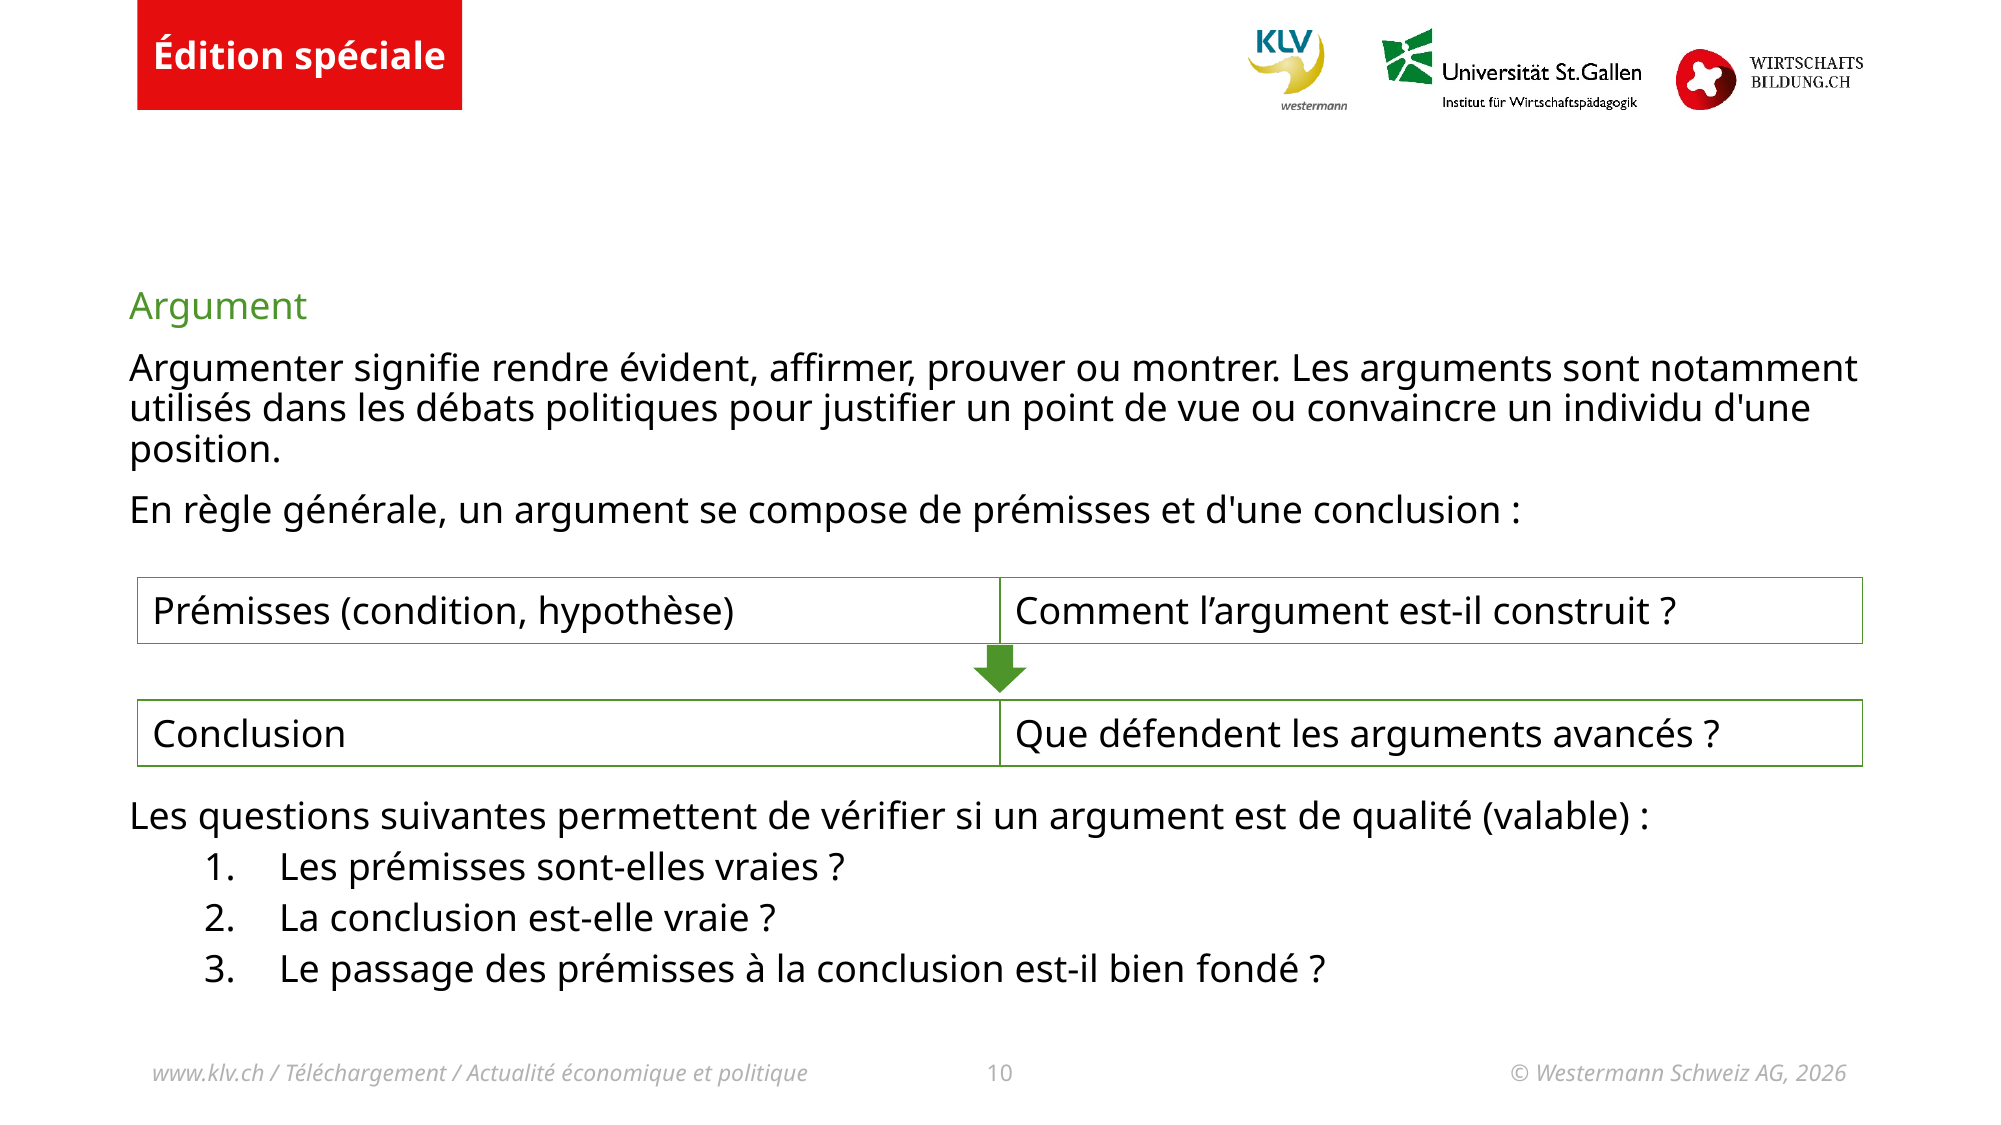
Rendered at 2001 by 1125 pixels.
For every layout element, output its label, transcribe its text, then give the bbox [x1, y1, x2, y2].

slide_number www.klv.ch / Téléchargement / Actualité économique et politique [137, 1042, 857, 1103]
list Argument Argumenter signifie rendre évident, affirmer, prouver ou montrer. Les arguments sont notamment utilisés dans les débats politiques pour justifier un point de vue ou convaincre un individu d'une position. En règle générale, un argument se compose de prémisses et d'une conclusion : Les questions suivantes permettent de vérifier si un argument est de qualité (valable) : Les prémisses sont-elles vraies ? La conclusion est-elle vraie ? Le passage des prémisses à la conclusion est-il bien fondé ? [114, 279, 1886, 994]
picture [1248, 30, 1347, 110]
table_header Prémisses (condition, hypothèse) [138, 578, 999, 643]
slide_number 10 [662, 1043, 1338, 1104]
text_box [973, 644, 1027, 693]
table_header Conclusion [138, 701, 999, 765]
picture [1382, 28, 1641, 110]
footer © Westermann Schweiz AG, 2026 [1395, 1042, 1863, 1103]
picture [1676, 49, 1863, 110]
table_header Que défendent les arguments avancés ? [1001, 701, 1862, 765]
table_header Comment l’argument est-il construit ? [1001, 578, 1862, 643]
